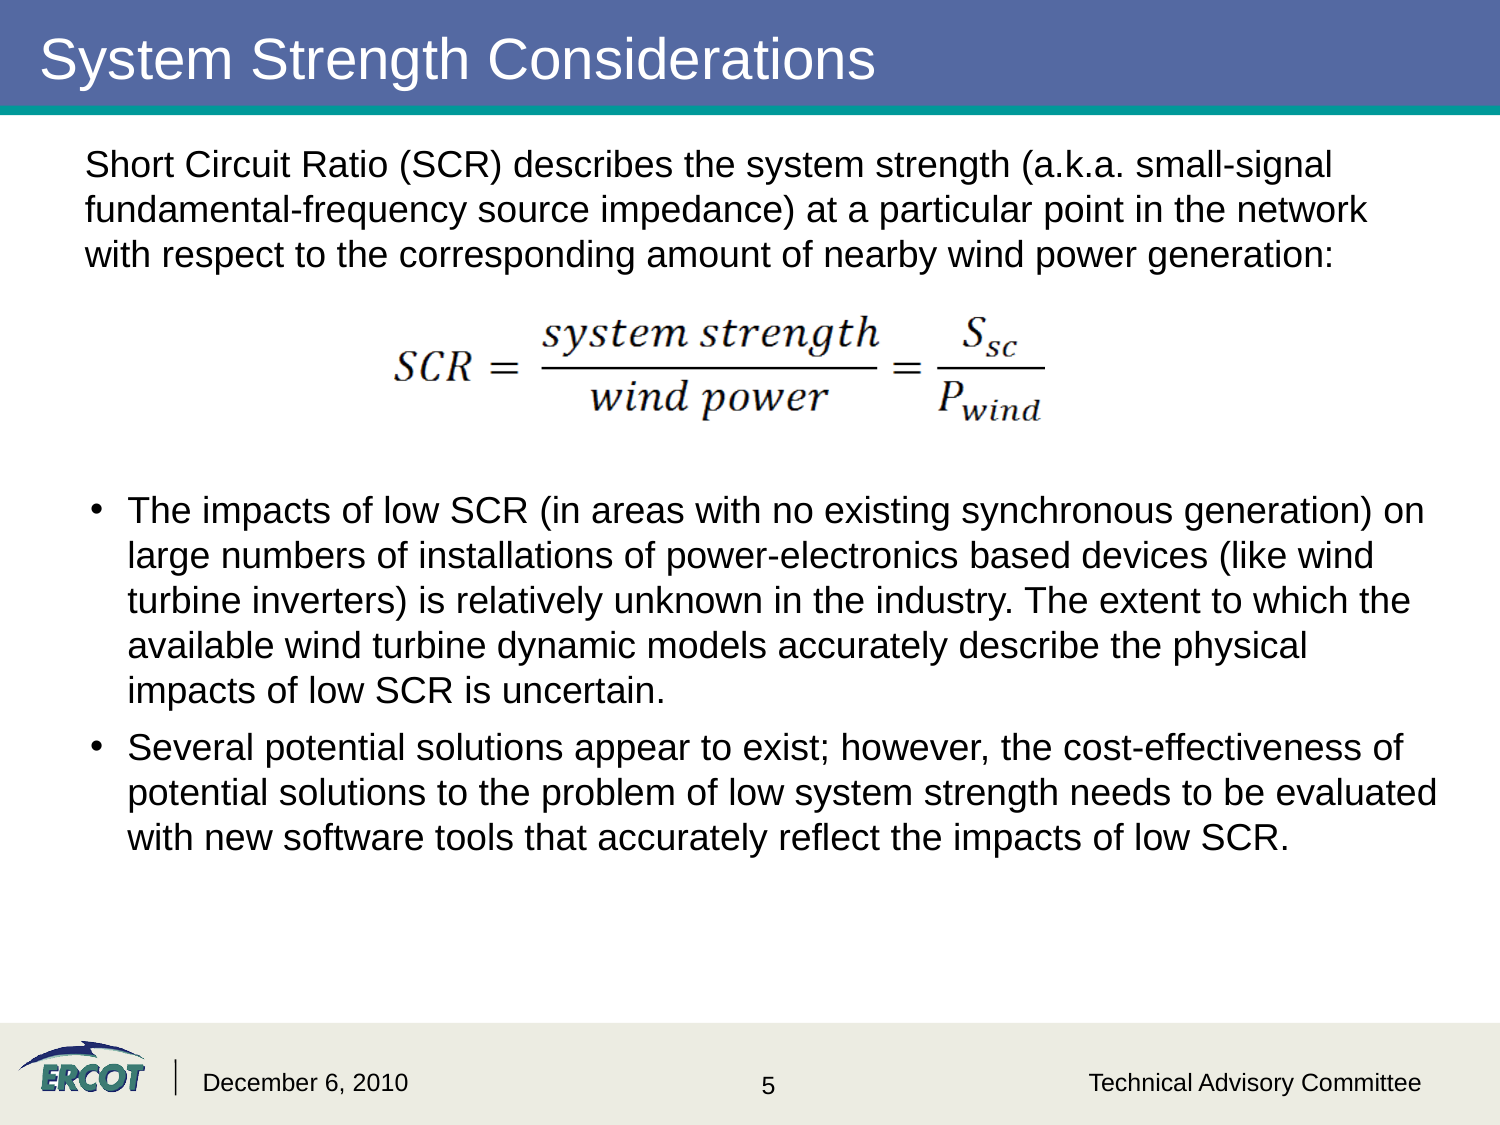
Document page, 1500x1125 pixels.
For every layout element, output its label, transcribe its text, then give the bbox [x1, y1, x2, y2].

text_box Short Circuit Ratio (SCR) describes the system strength (a.k.a. small-signal fundamental-frequency source impedance) at a particular point in the network with respect to the corresponding amount of nearby wind power generation: [69, 132, 1403, 207]
picture [10, 1031, 151, 1111]
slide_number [187, 1059, 538, 1125]
footer Technical Advisory Committee [1024, 1059, 1438, 1125]
text_box Short Circuit Ratio (SCR) describes the system strength (a.k.a. small-signal fundamental-frequency source impedance) at a particular point in the network with respect to the corresponding amount of nearby wind power generation: [69, 208, 1403, 283]
text_box The impacts of low SCR (in areas with no existing synchronous generation) on large numbers of installations of power-electronics based devices (like wind turbine inverters) is relatively unknown in the industry. The extent to which the available wind turbine dynamic models accurately describe the physical impacts of low SCR is uncertain. Several potential solutions appear to exist; however, the cost-effectiveness of potential solutions to the problem of low system strength needs to be evaluated with new software tools that accurately reflect the impacts of low SCR. [75, 478, 1455, 866]
text_box [0, 0, 1500, 75]
title System Strength Considerations [24, 75, 1451, 113]
picture [393, 310, 1045, 431]
